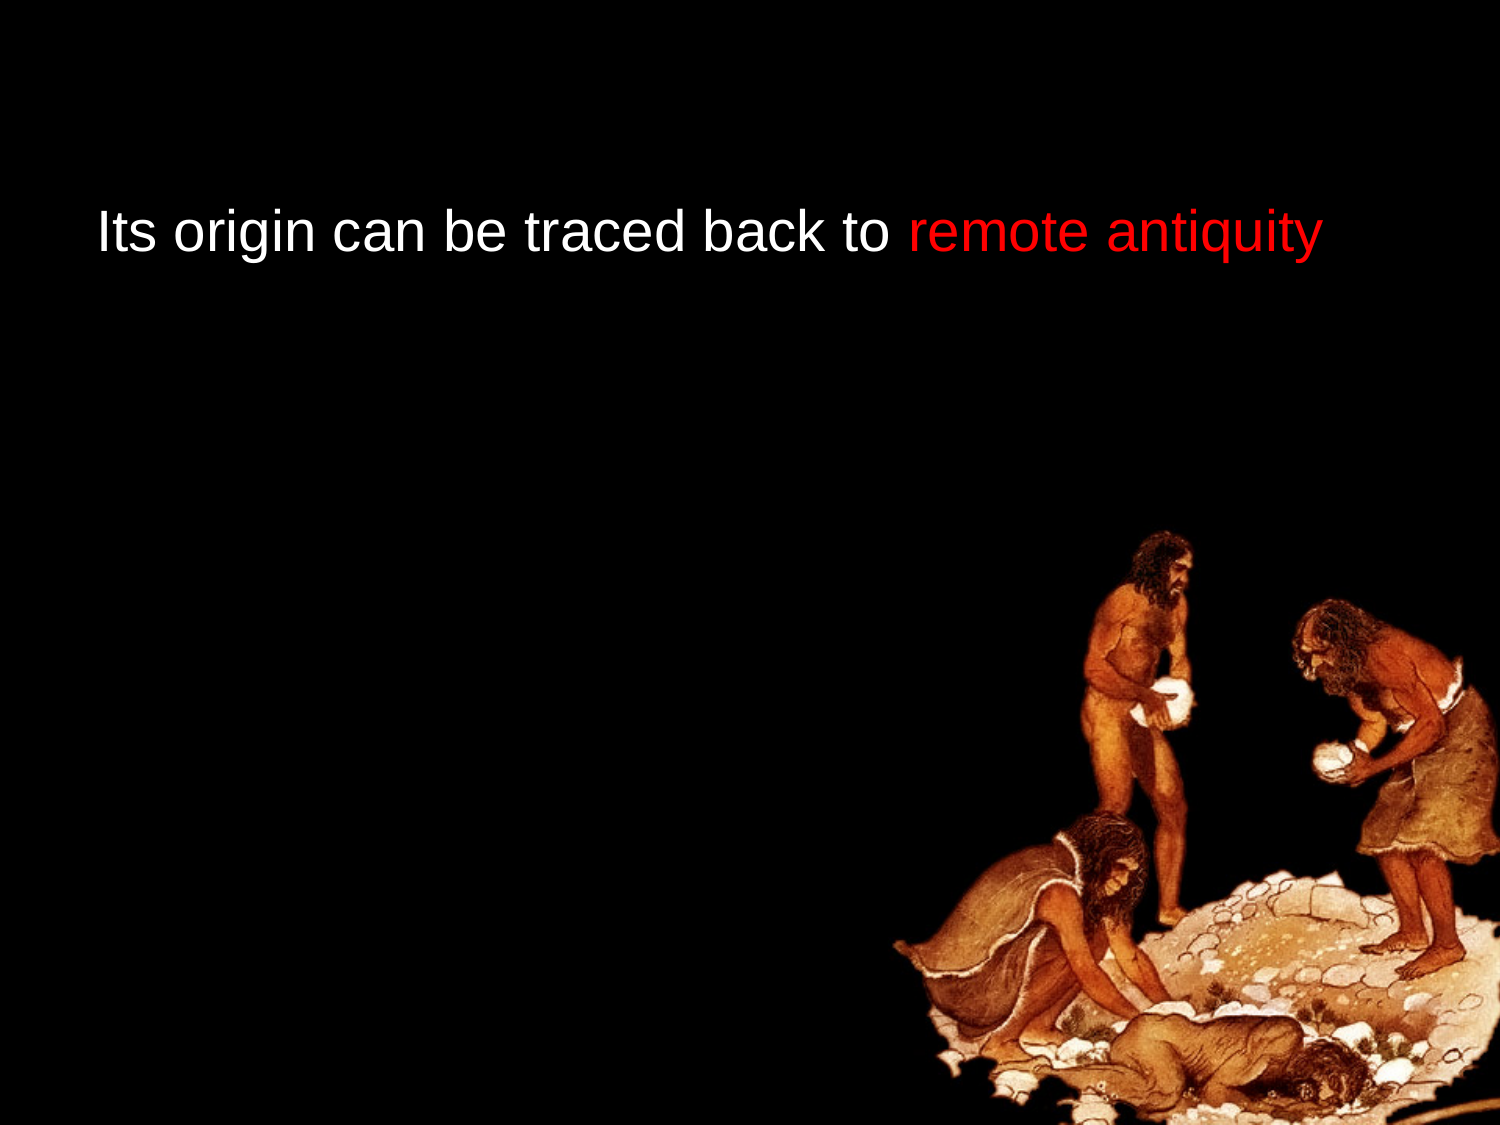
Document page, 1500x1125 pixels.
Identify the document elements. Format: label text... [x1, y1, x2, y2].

picture [0, 0, 1500, 1125]
text_box Its origin can be traced back to remote antiquity [81, 185, 1356, 271]
